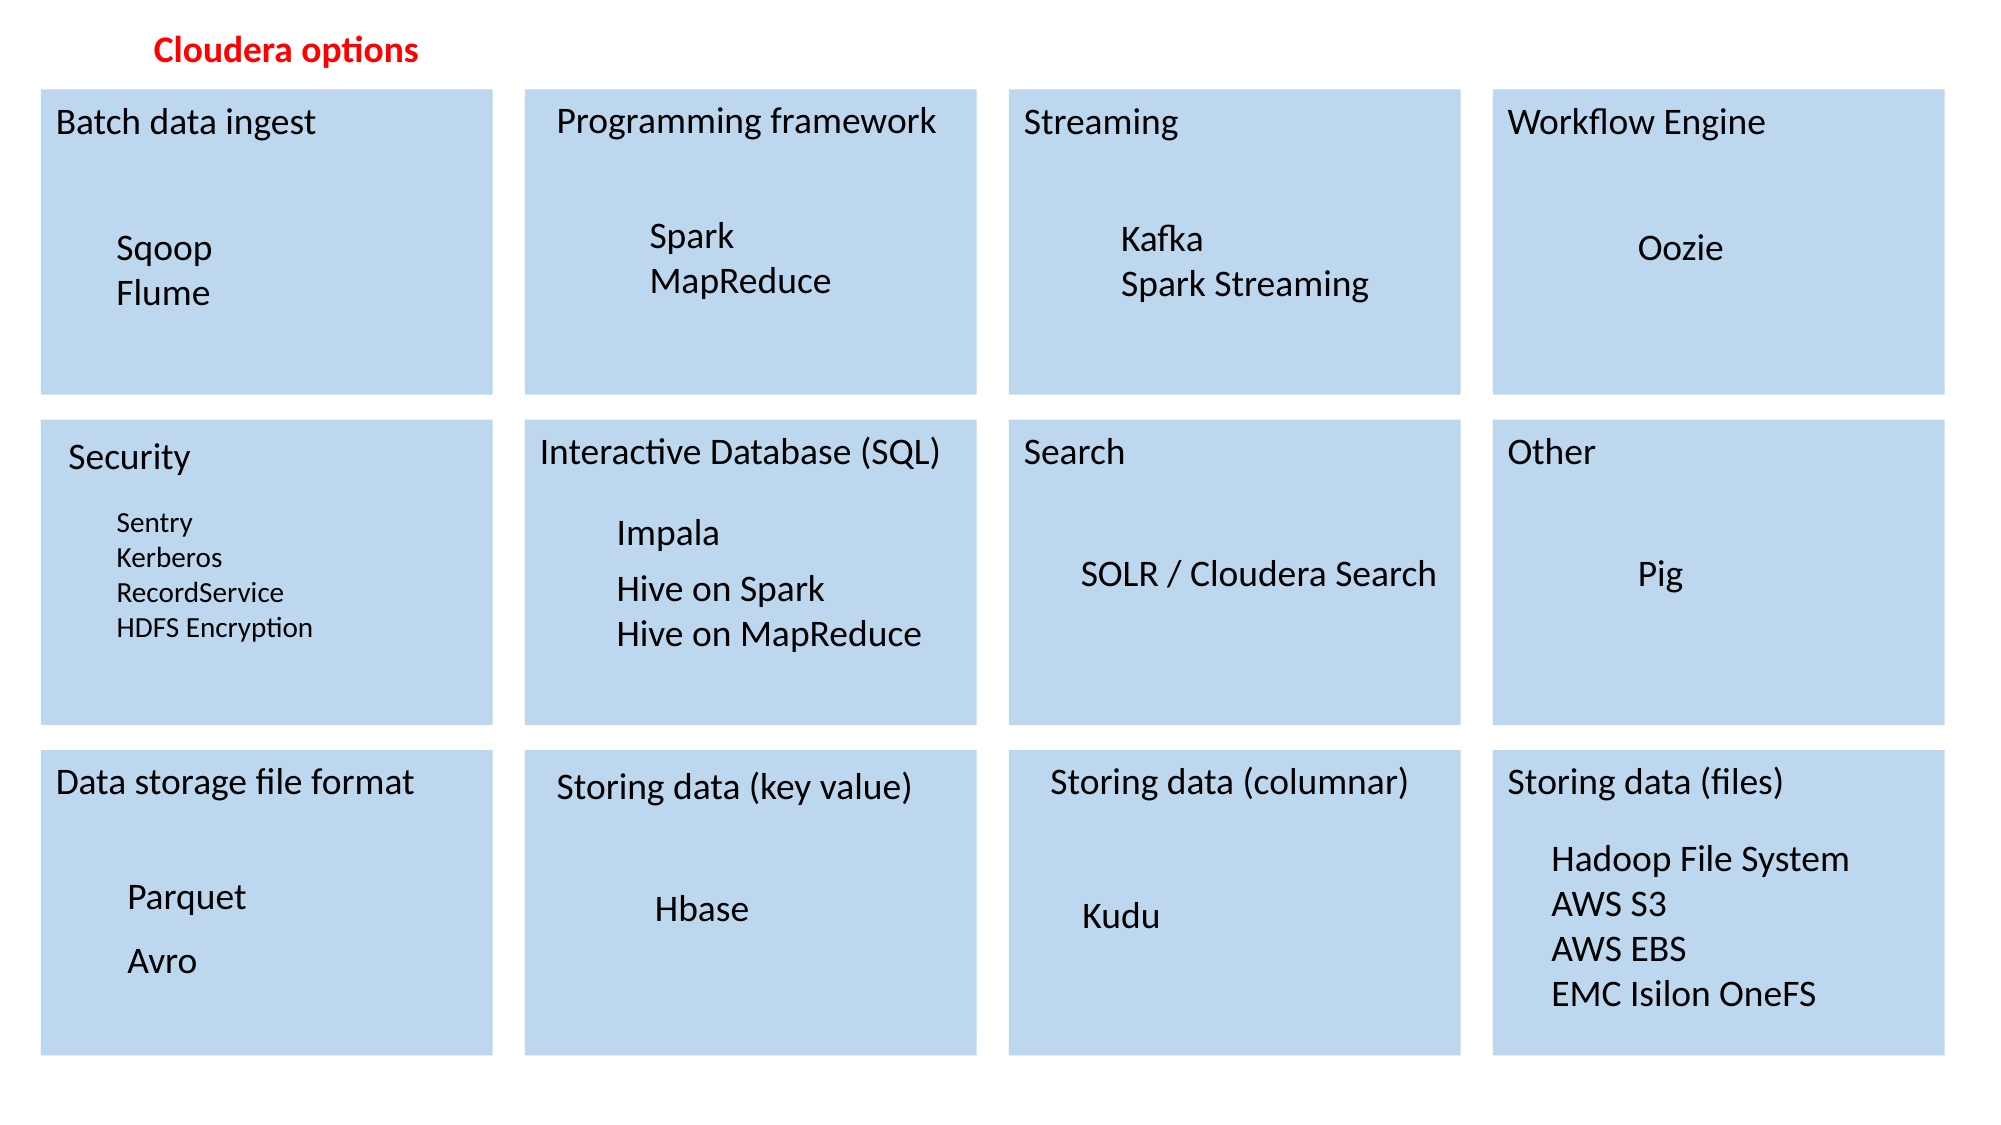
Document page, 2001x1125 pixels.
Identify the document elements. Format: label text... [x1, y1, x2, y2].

text_box Storing data (key value) [541, 754, 969, 815]
text_box Spark MapReduce [634, 203, 971, 309]
text_box Impala [601, 500, 910, 556]
text_box [524, 419, 978, 726]
text_box [1008, 419, 1462, 726]
text_box Oozie [1623, 215, 1849, 275]
text_box [40, 749, 494, 1056]
text_box Data storage file format [40, 749, 474, 810]
text_box Avro [112, 929, 422, 989]
text_box Hbase [640, 877, 950, 937]
text_box [1008, 88, 1462, 396]
text_box Hive on Spark Hive on MapReduce [601, 556, 941, 662]
text_box [40, 88, 494, 396]
text_box Hadoop File System AWS S3 AWS EBS EMC Isilon OneFS [1536, 826, 1901, 1022]
text_box Interactive Database (SQL) [525, 419, 1008, 480]
text_box [40, 419, 494, 726]
text_box [1492, 749, 1946, 1056]
text_box Cloudera options [139, 17, 1624, 78]
text_box Kudu [1067, 838, 1433, 943]
text_box SOLR / Cloudera Search [1066, 541, 1461, 602]
text_box Sqoop Flume [101, 215, 384, 321]
text_box Parquet [112, 864, 422, 925]
text_box Workflow Engine [1492, 89, 1808, 149]
text_box Streaming [1008, 89, 1324, 149]
text_box [524, 88, 978, 396]
text_box Sentry Kerberos RecordService HDFS Encryption [101, 495, 411, 651]
text_box Programming framework [541, 89, 971, 149]
text_box Kafka Spark Streaming [1106, 206, 1389, 357]
text_box Storing data (columnar) [1035, 749, 1465, 810]
text_box Other [1492, 419, 1808, 480]
text_box Batch data ingest [40, 89, 368, 149]
text_box Search [1008, 419, 1324, 480]
text_box Security [53, 424, 368, 485]
text_box [1008, 749, 1462, 1056]
text_box [524, 749, 978, 1056]
text_box Storing data (files) [1492, 749, 1922, 810]
text_box Pig [1623, 541, 1874, 602]
text_box [1492, 88, 1946, 396]
text_box [1492, 419, 1946, 726]
